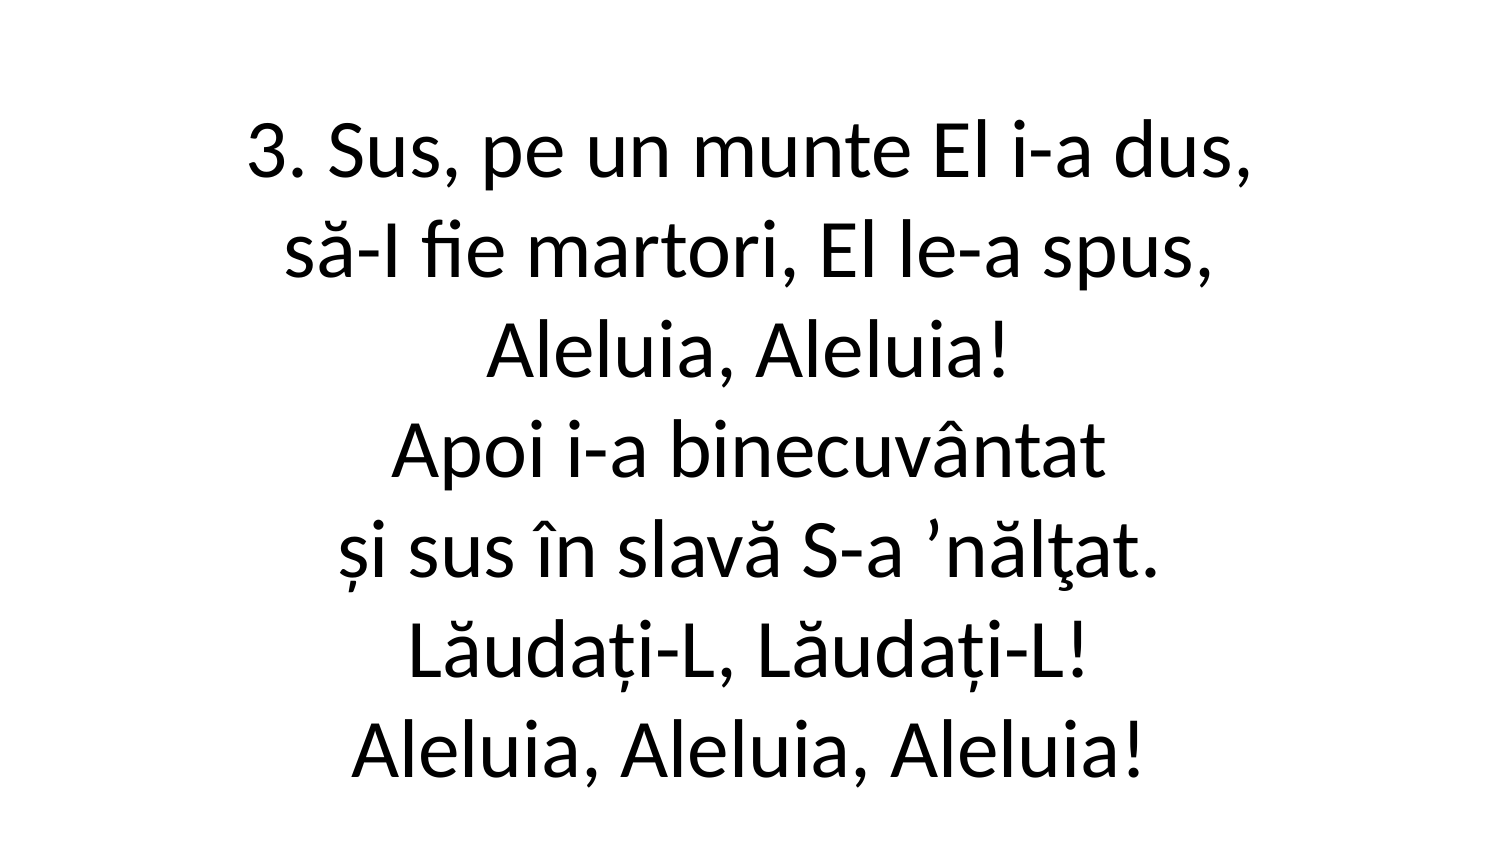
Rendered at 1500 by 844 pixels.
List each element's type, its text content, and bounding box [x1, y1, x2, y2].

text_box 3. Sus, pe un munte El i-a dus, să-I fie martori, El le-a spus, Aleluia, Aleluia! Apoi i-a binecuvântat și sus în slavă S-a ʼnălţat. Lăudați-L, Lăudați-L! Aleluia, Aleluia, Aleluia! [230, 42, 1270, 802]
